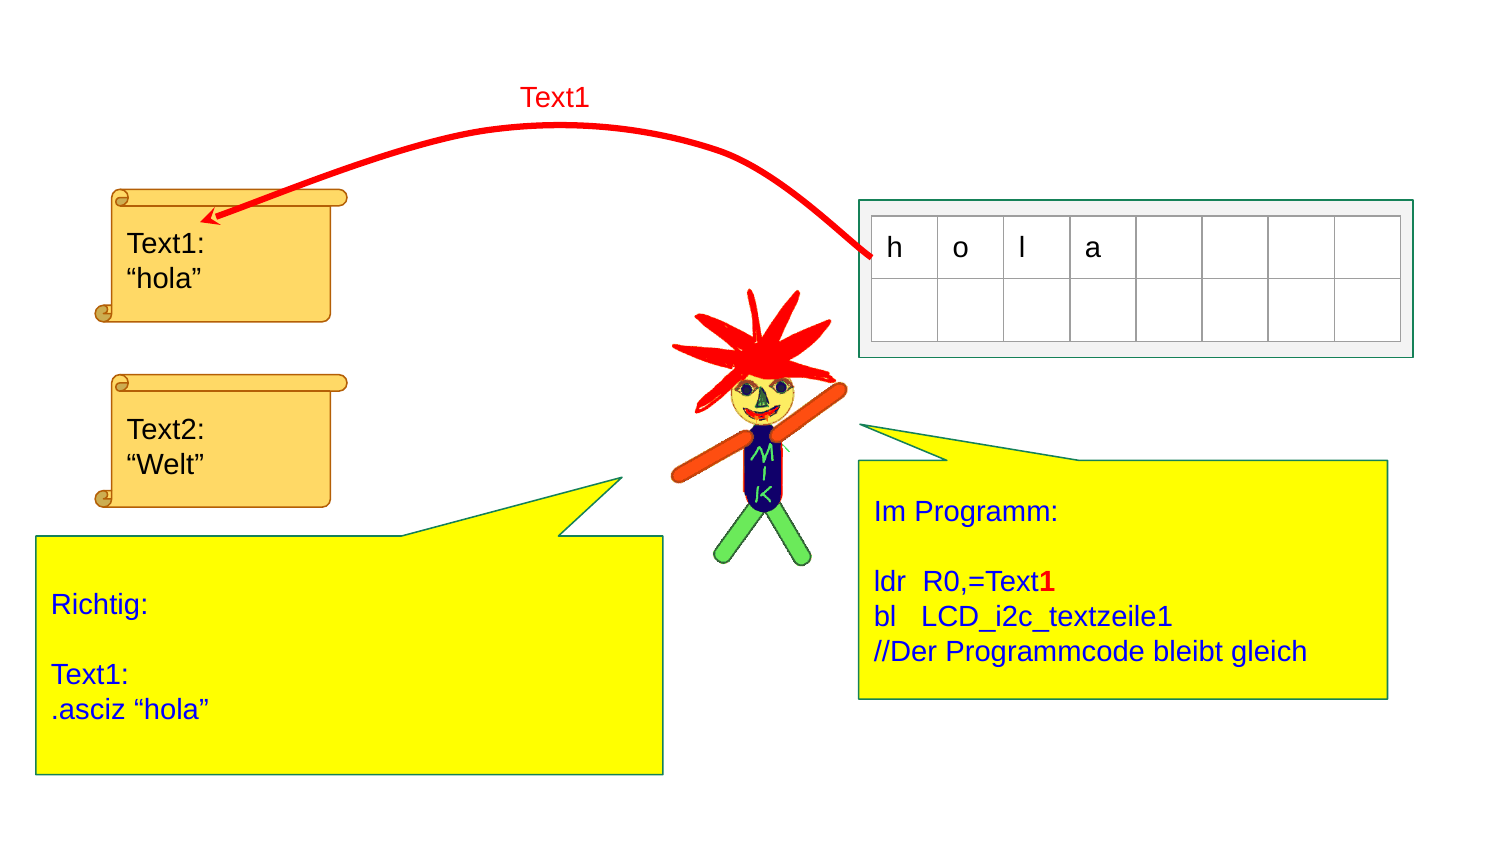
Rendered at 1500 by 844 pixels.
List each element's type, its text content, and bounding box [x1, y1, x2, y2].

table_cell [938, 279, 1003, 341]
table_header h [872, 217, 937, 278]
text_box Text1 [505, 63, 653, 126]
table_header l [1004, 217, 1069, 278]
table_cell [1335, 279, 1400, 341]
table_cell [1203, 279, 1267, 341]
table_cell [1269, 279, 1334, 341]
table_cell [1137, 279, 1201, 341]
text_box Text1: “hola” [95, 189, 331, 322]
table_header a [1071, 217, 1135, 278]
text_box Im Programm: ldr R0,=Text1 bl LCD_i2c_textzeile1 //Der Programmcode bleibt gleich [858, 425, 1388, 700]
text_box Text2: “Welt” [95, 374, 348, 508]
table_header [1269, 217, 1334, 278]
table_cell [1004, 279, 1069, 341]
table_cell [872, 279, 937, 341]
text_box [200, 126, 872, 258]
table_header [1335, 217, 1400, 278]
table_cell [1071, 279, 1135, 341]
table_header o [938, 217, 1003, 278]
table_header [1137, 217, 1201, 278]
text_box [858, 200, 1414, 358]
table_header [1203, 217, 1267, 278]
text_box Richtig: Text1: .asciz “hola” [35, 477, 663, 775]
picture [651, 281, 859, 573]
